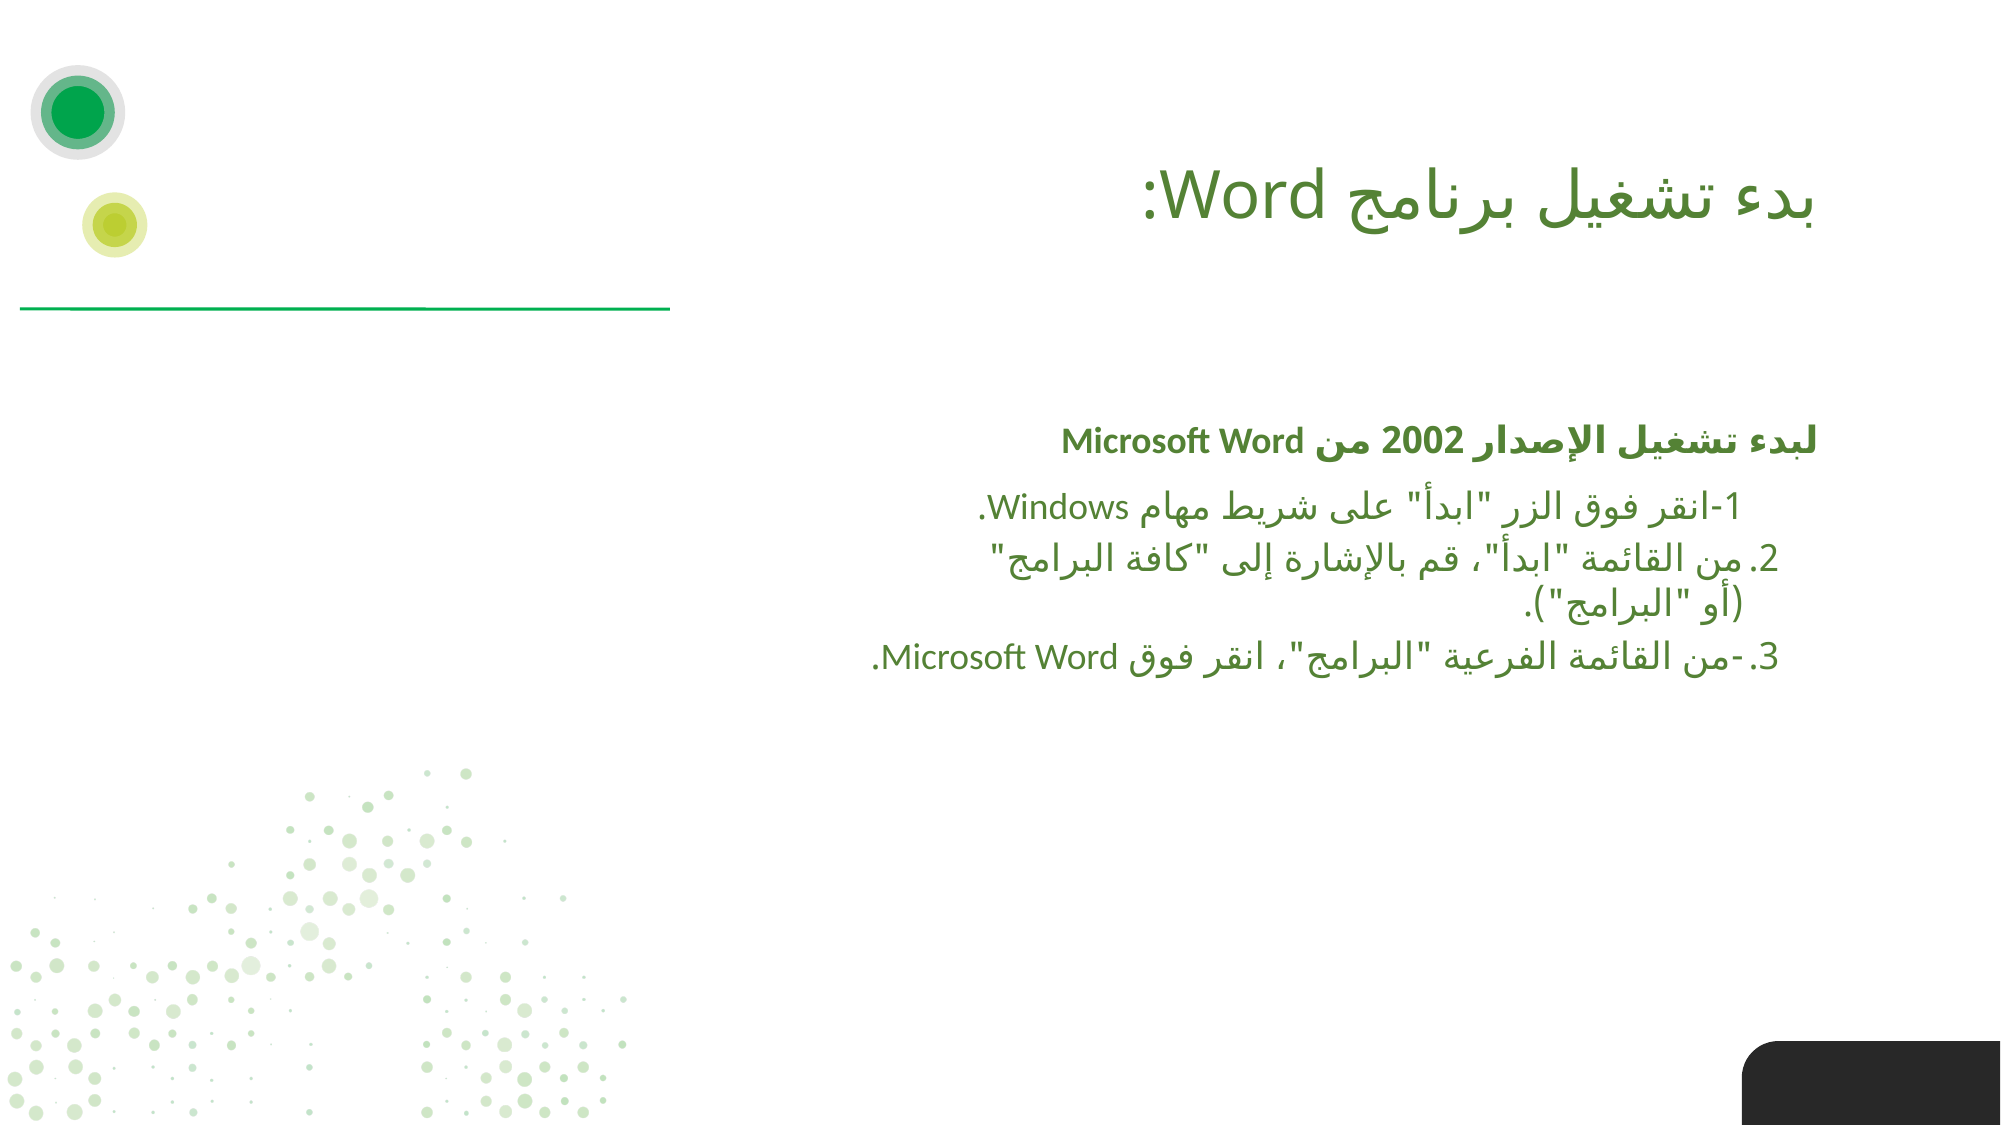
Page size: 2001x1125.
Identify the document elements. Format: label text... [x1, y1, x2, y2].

text_box لبدء تشغيل الإصدار 2002 من Microsoft Word 1-انقر فوق الزر "ابدأ" على شريط مهام Windows. من القائمة "ابدأ"، قم بالإشارة إلى "كافة البرامج" (أو "البرامج"). -من القائمة الفرعية "البرامج"، انقر فوق Microsoft Word. [19, 408, 1834, 685]
title بدء تشغيل برنامج Word: [311, 85, 1834, 309]
